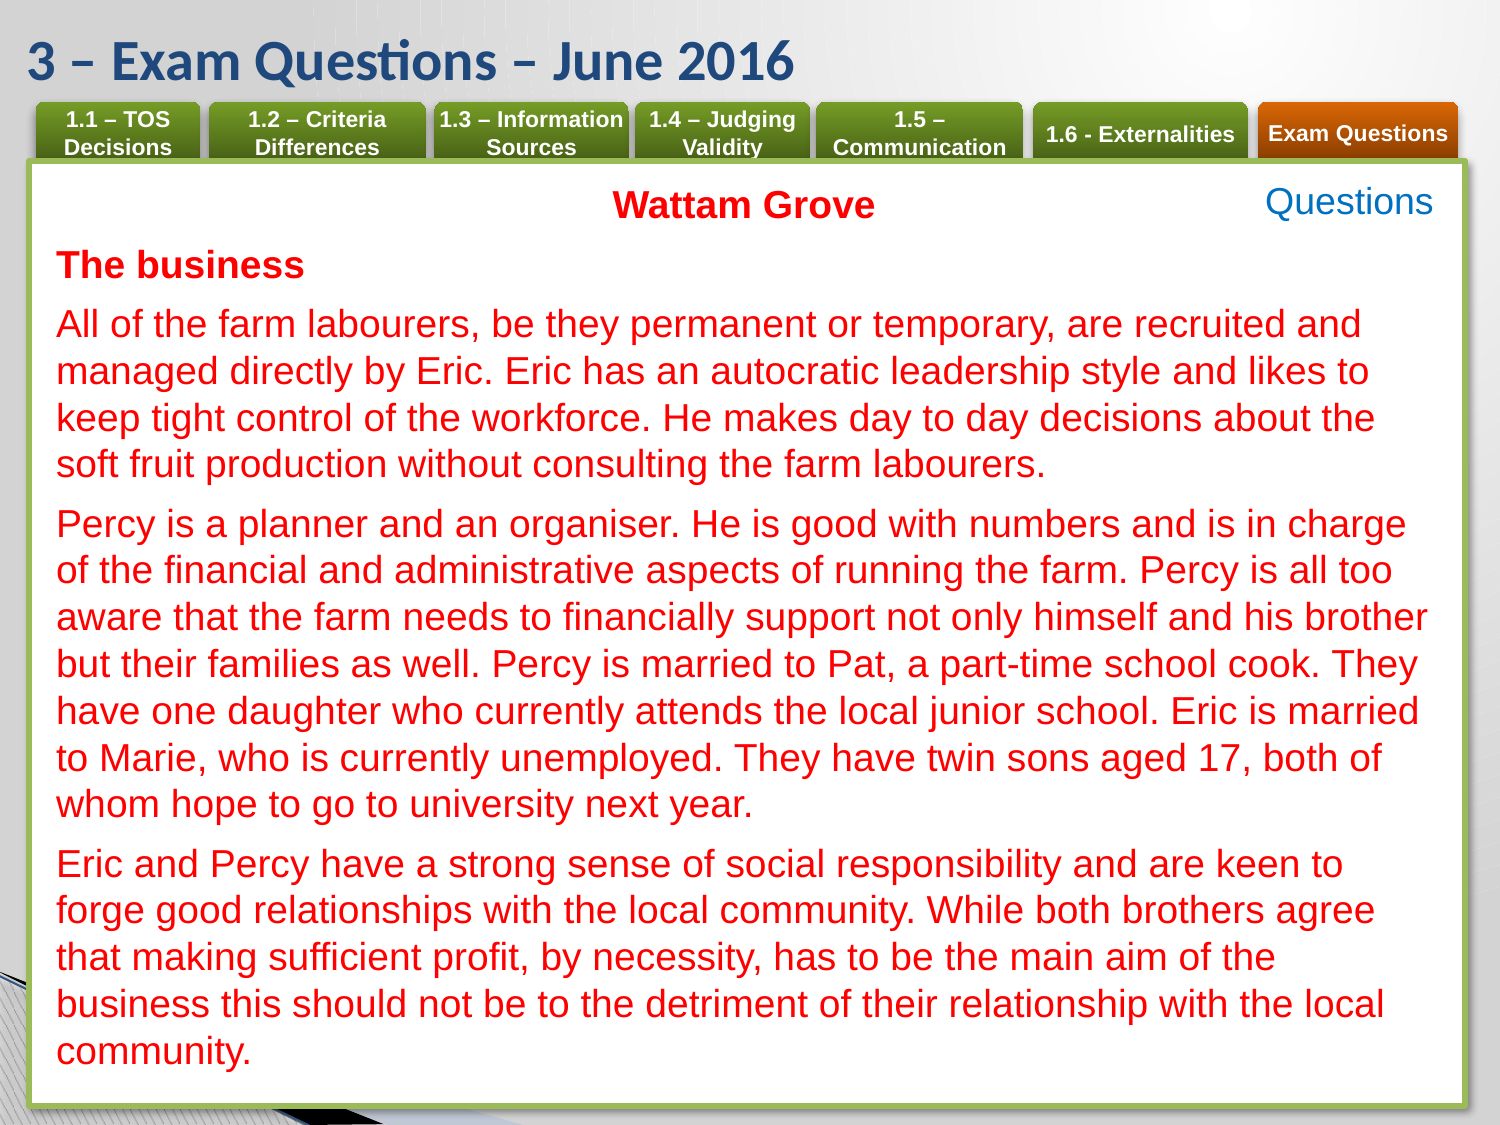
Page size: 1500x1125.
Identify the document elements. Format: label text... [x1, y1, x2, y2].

title 3 – Exam Questions – June 2016 [11, 11, 1465, 102]
text_box Wattam Grove The business All of the farm labourers, be they permanent or temporary, are recruited and managed directly by Eric. Eric has an autocratic leadership style and likes to keep tight control of the workforce. He makes day to day decisions about the soft fruit production without consulting the farm labourers. Percy is a planner and an organiser. He is good with numbers and is in charge of the financial and administrative aspects of running the farm. Percy is all too aware that the farm needs to financially support not only himself and his brother but their families as well. Percy is married to Pat, a part-time school cook. They have one daughter who currently attends the local junior school. Eric is married to Marie, who is currently unemployed. They have twin sons aged 17, both of whom hope to go to university next year. Eric and Percy have a strong sense of social responsibility and are keen to forge good relationships with the local community. While both brothers agree that making sufficient profit, by necessity, has to be the main aim of the business this should not be to the detriment of their relationship with the local community. [41, 172, 1447, 1080]
text_box Questions [1250, 169, 1449, 230]
picture [281, 1114, 303, 1125]
